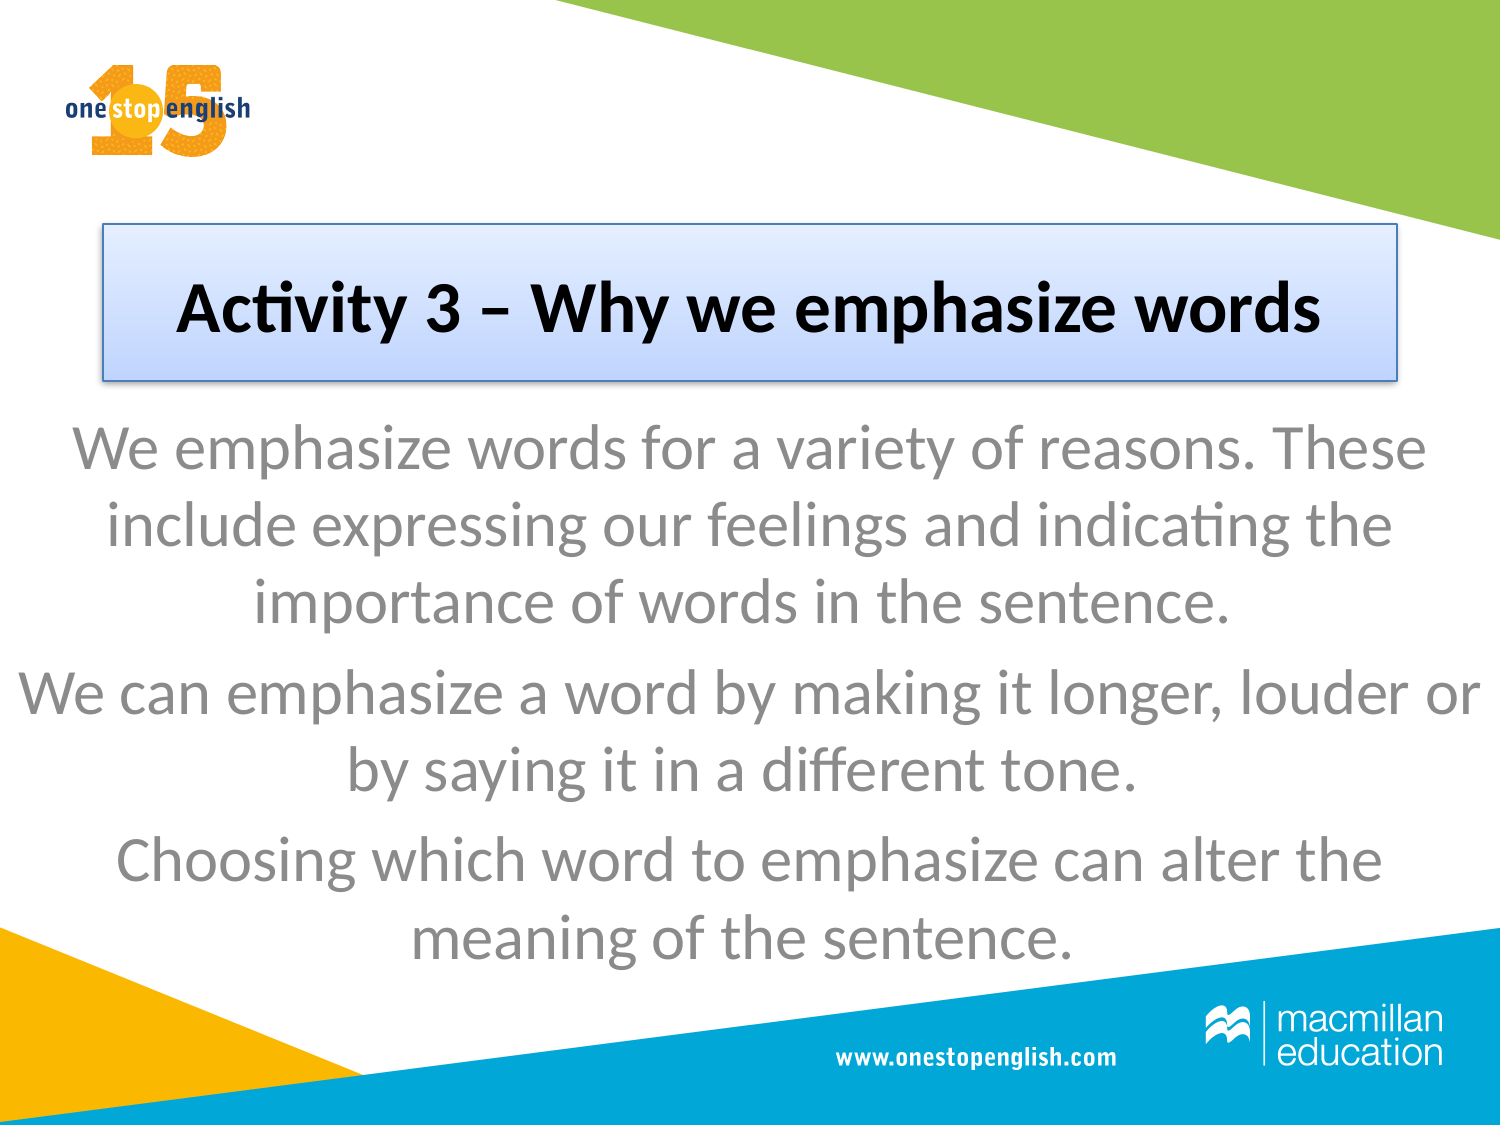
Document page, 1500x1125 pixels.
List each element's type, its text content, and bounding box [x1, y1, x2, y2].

text_box Activity 3 – Why we emphasize words [102, 223, 1398, 382]
text_box We emphasize words for a variety of reasons. These include expressing our feelings and indicating the importance of words in the sentence. We can emphasize a word by making it longer, louder or by saying it in a different tone. Choosing which word to emphasize can alter the meaning of the sentence. [0, 397, 1500, 1125]
picture [0, 0, 1500, 397]
